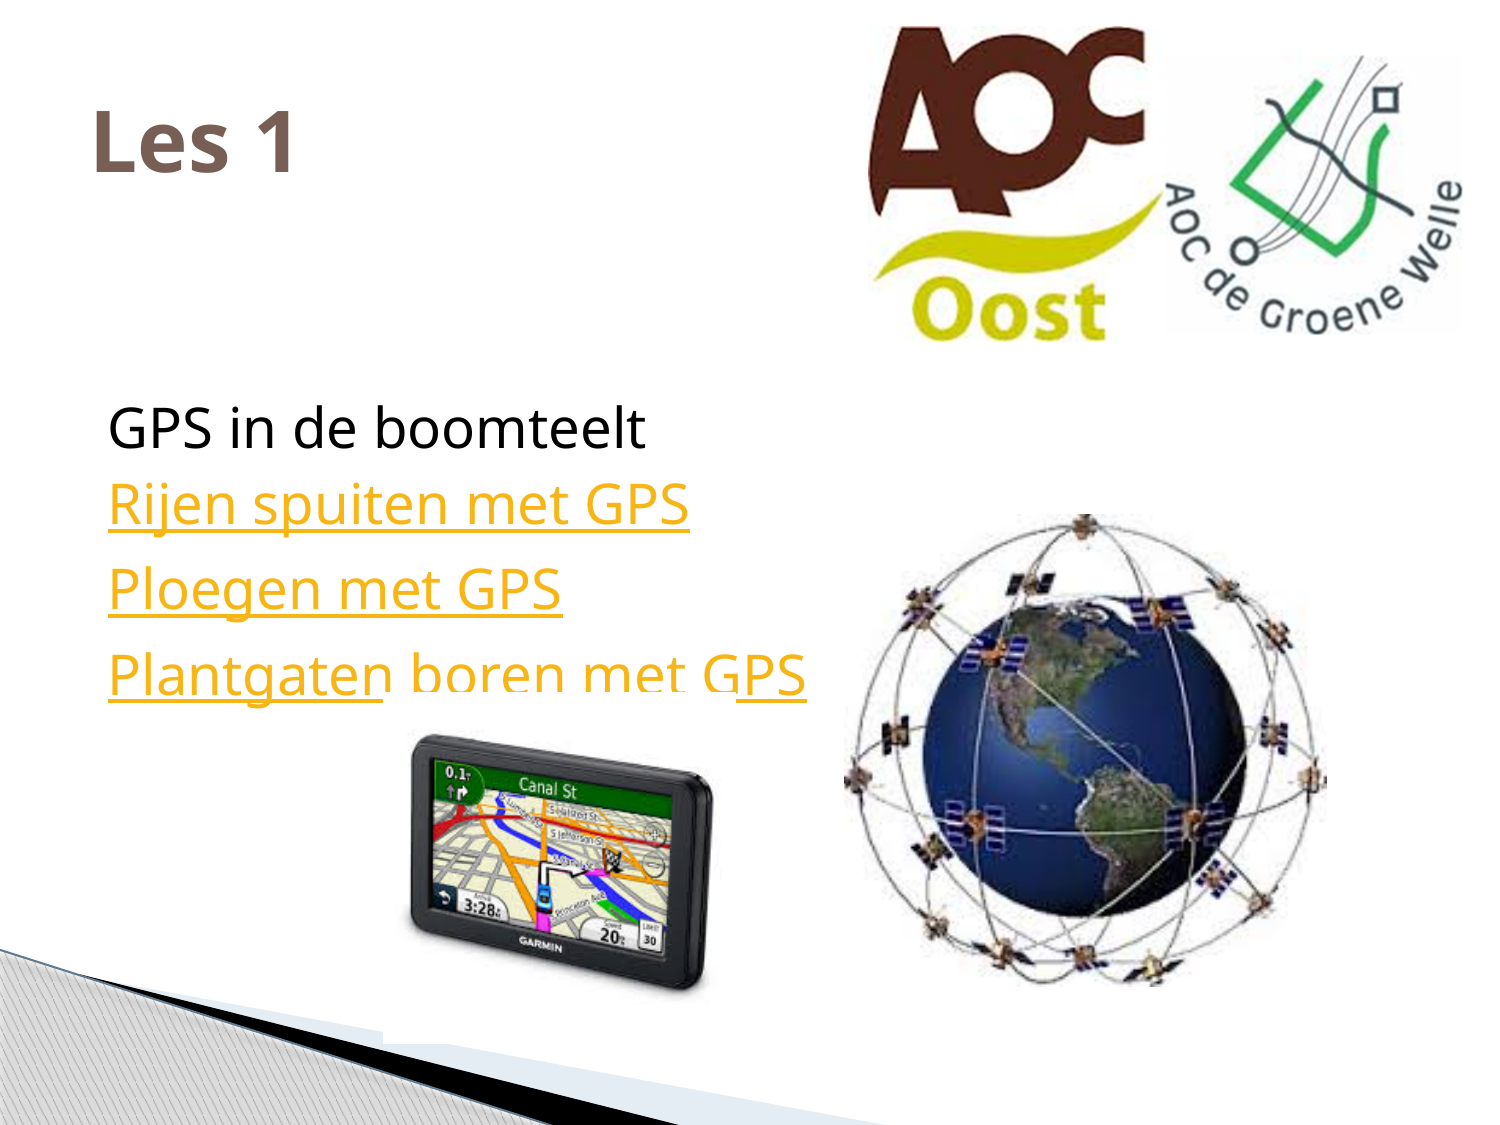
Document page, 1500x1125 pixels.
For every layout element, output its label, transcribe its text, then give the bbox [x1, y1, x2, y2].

picture [383, 692, 736, 1045]
title Les 1 [75, 45, 862, 233]
picture [844, 514, 1327, 988]
list GPS in de boomteelt Rijen spuiten met GPS Ploegen met GPS Plantgaten boren met GPS [75, 385, 1425, 986]
picture [867, 26, 1473, 365]
